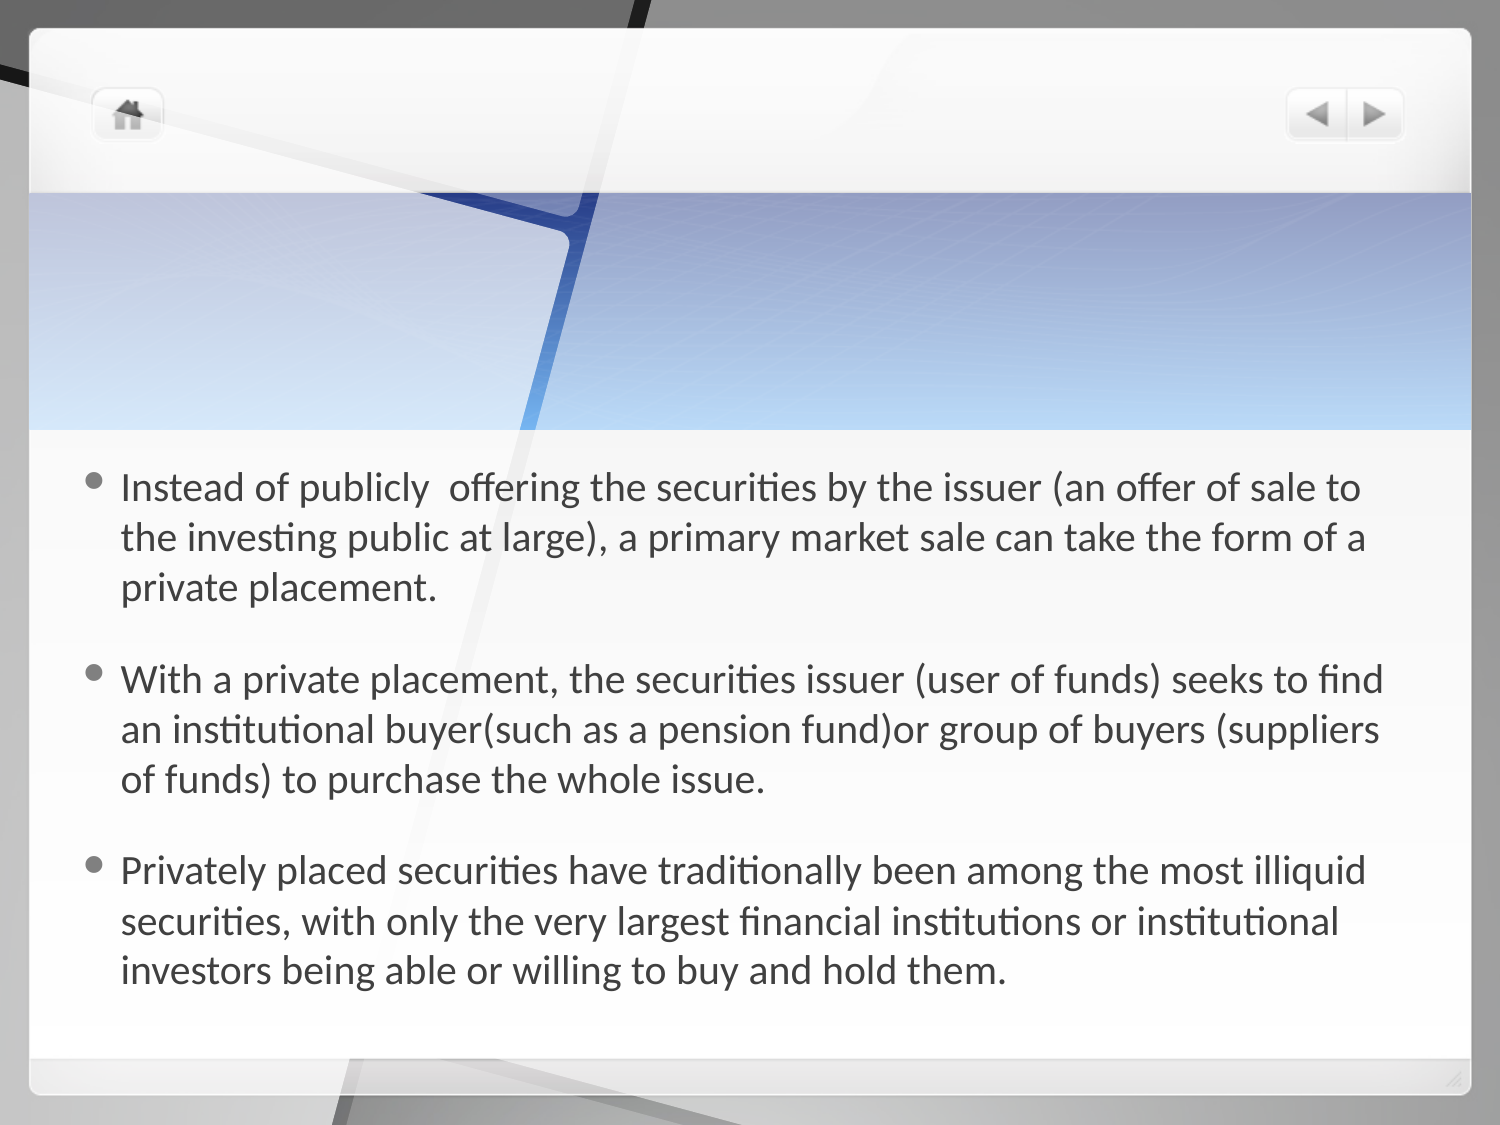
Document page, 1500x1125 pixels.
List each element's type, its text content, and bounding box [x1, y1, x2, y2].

picture [0, 0, 651, 452]
picture [333, 1025, 738, 1125]
list Instead of publicly offering the securities by the issuer (an offer of sale to the investing public at large), a primary market sale can take the form of a private placement. With a private placement, the securities issuer (user of funds) seeks to find an institutional buyer(such as a pension fund)or group of buyers (suppliers of funds) to purchase the whole issue. Privately placed securities have traditionally been among the most illiquid securities, with only the very largest financial institutions or institutional investors being able or willing to buy and hold them. [68, 452, 1432, 1025]
